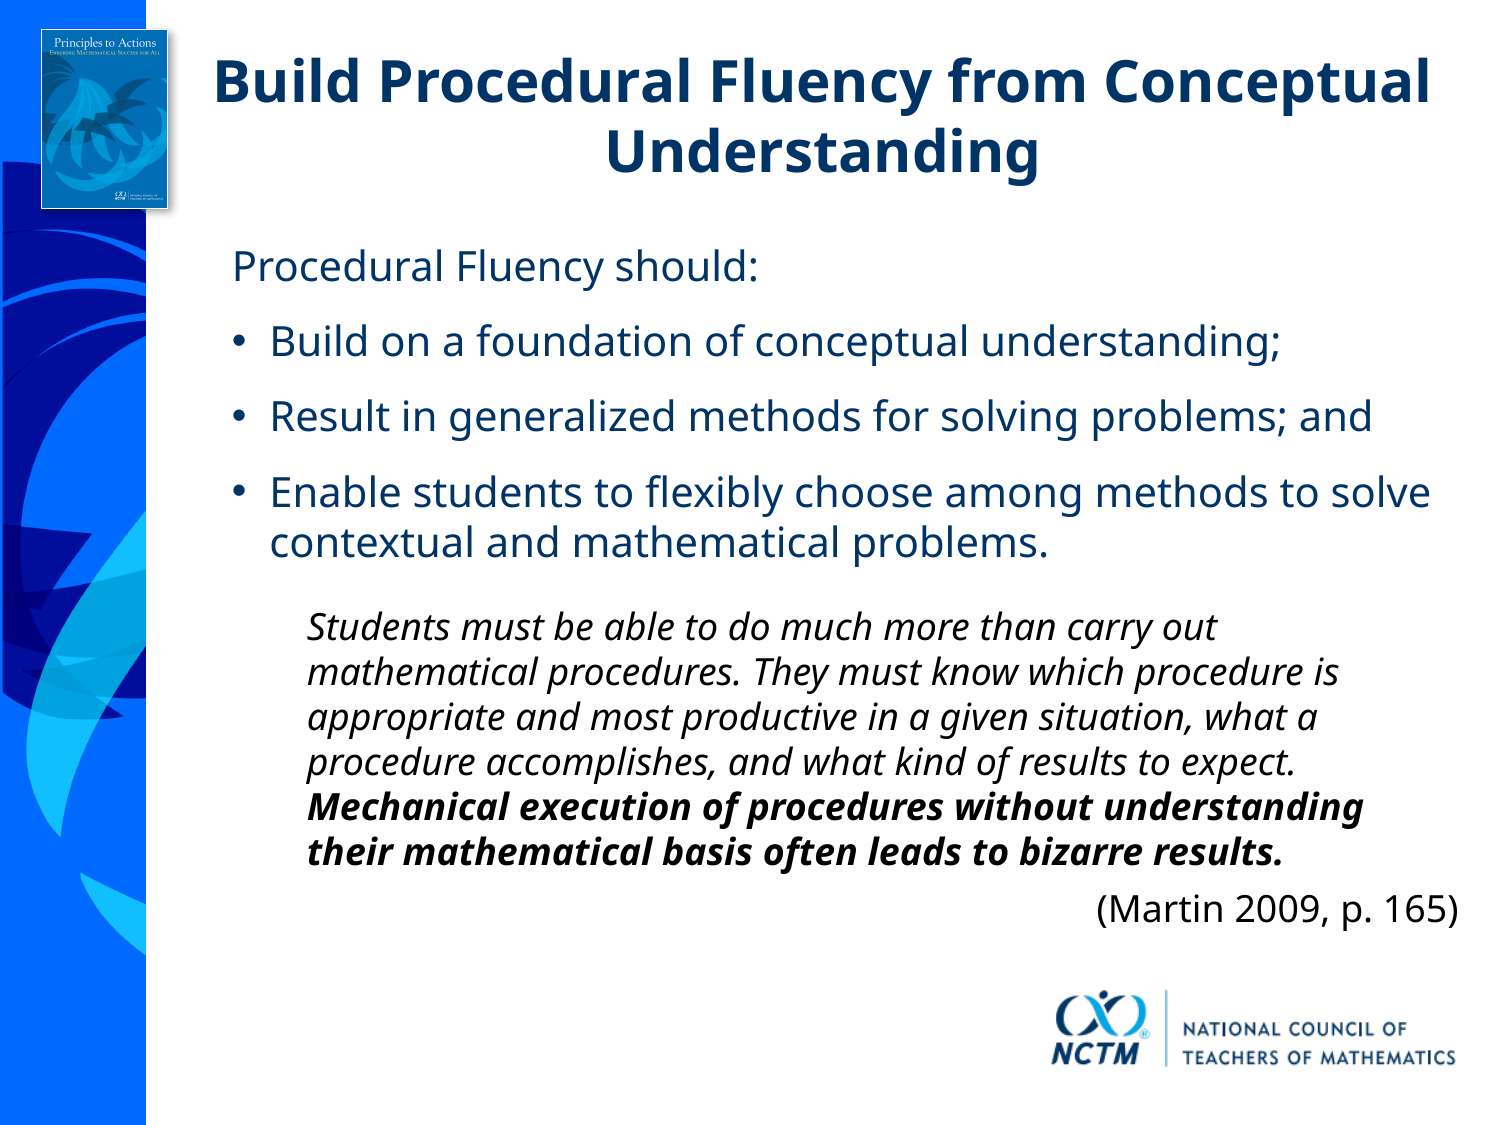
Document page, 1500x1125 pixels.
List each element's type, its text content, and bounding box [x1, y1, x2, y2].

picture [1034, 969, 1474, 1085]
picture [0, 0, 168, 1125]
text_box Build Procedural Fluency from Conceptual Understanding [151, 20, 1500, 208]
text_box Procedural Fluency should: Build on a foundation of conceptual understanding; Result in generalized methods for solving problems; and Enable students to flexibly choose among methods to solve contextual and mathematical problems. Students must be able to do much more than carry out mathematical procedures. They must know which procedure is appropriate and most productive in a given situation, what a procedure accomplishes, and what kind of results to expect. Mechanical execution of procedures without understanding their mathematical basis often leads to bizarre results. (Martin 2009, p. 165) [217, 232, 1474, 1125]
